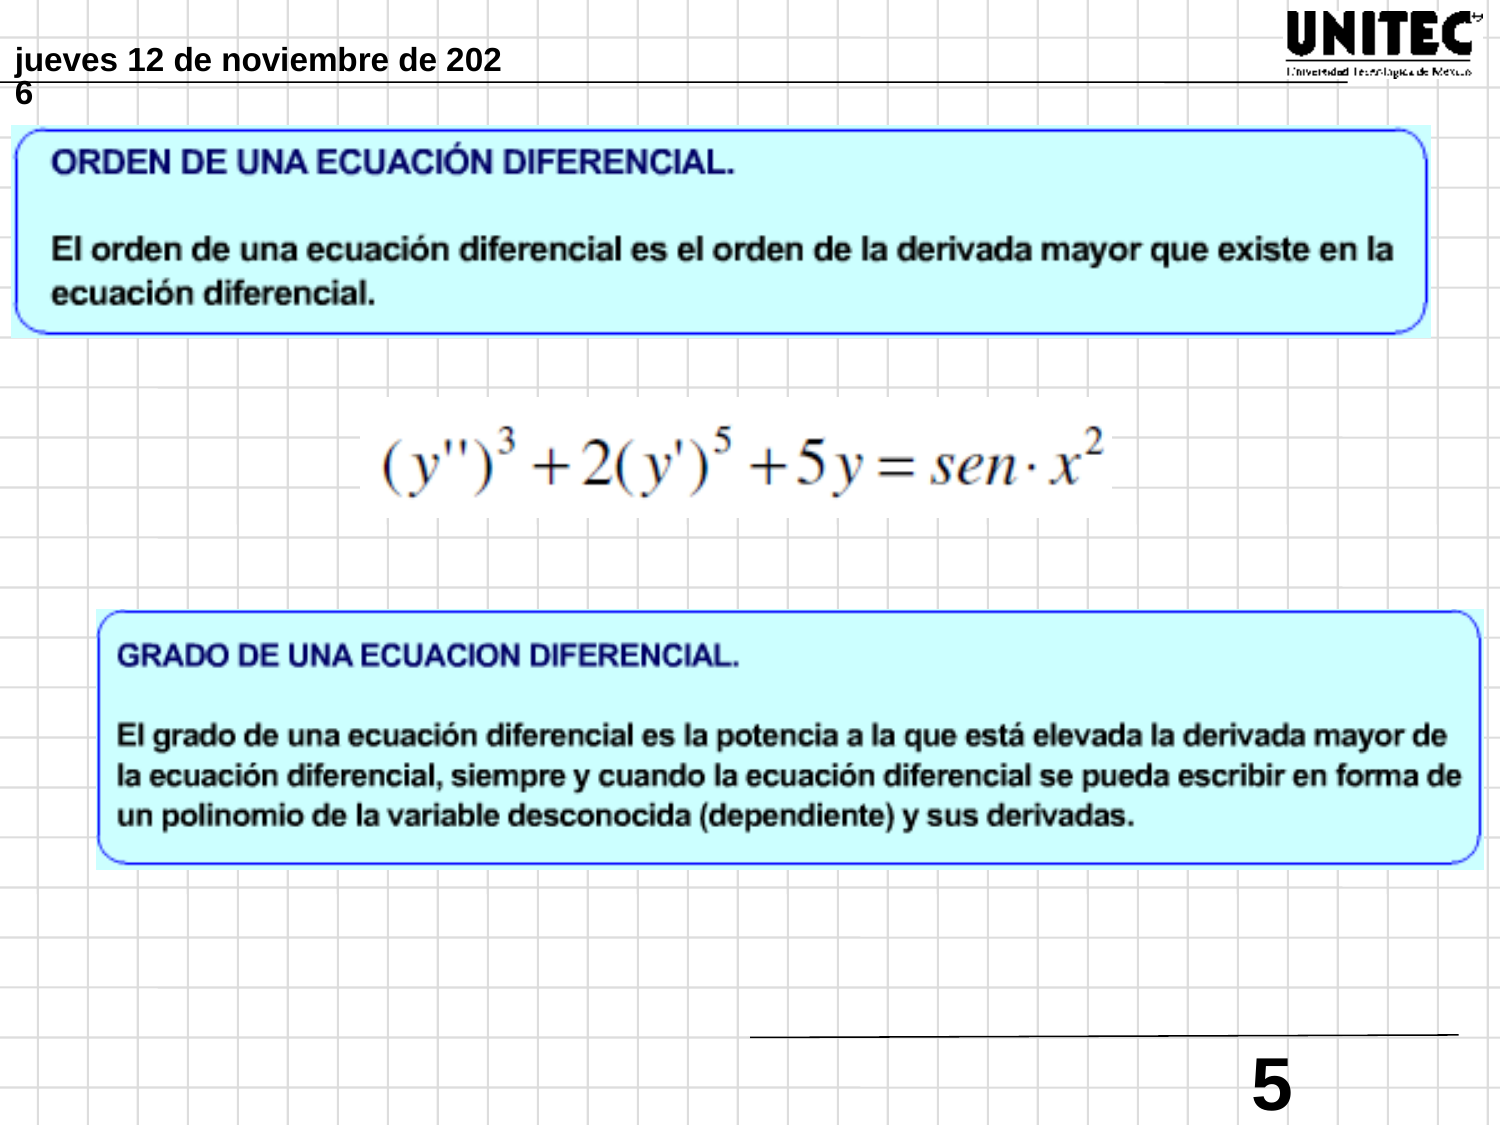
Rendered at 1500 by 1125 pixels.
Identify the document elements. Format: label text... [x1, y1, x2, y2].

picture [359, 396, 1112, 518]
picture [11, 125, 1431, 339]
picture [1283, 11, 1483, 79]
slide_number 5 [1199, 1013, 1452, 1109]
slide_number lunes, 23 de enero de 2012 [0, 31, 526, 110]
picture [96, 609, 1485, 870]
